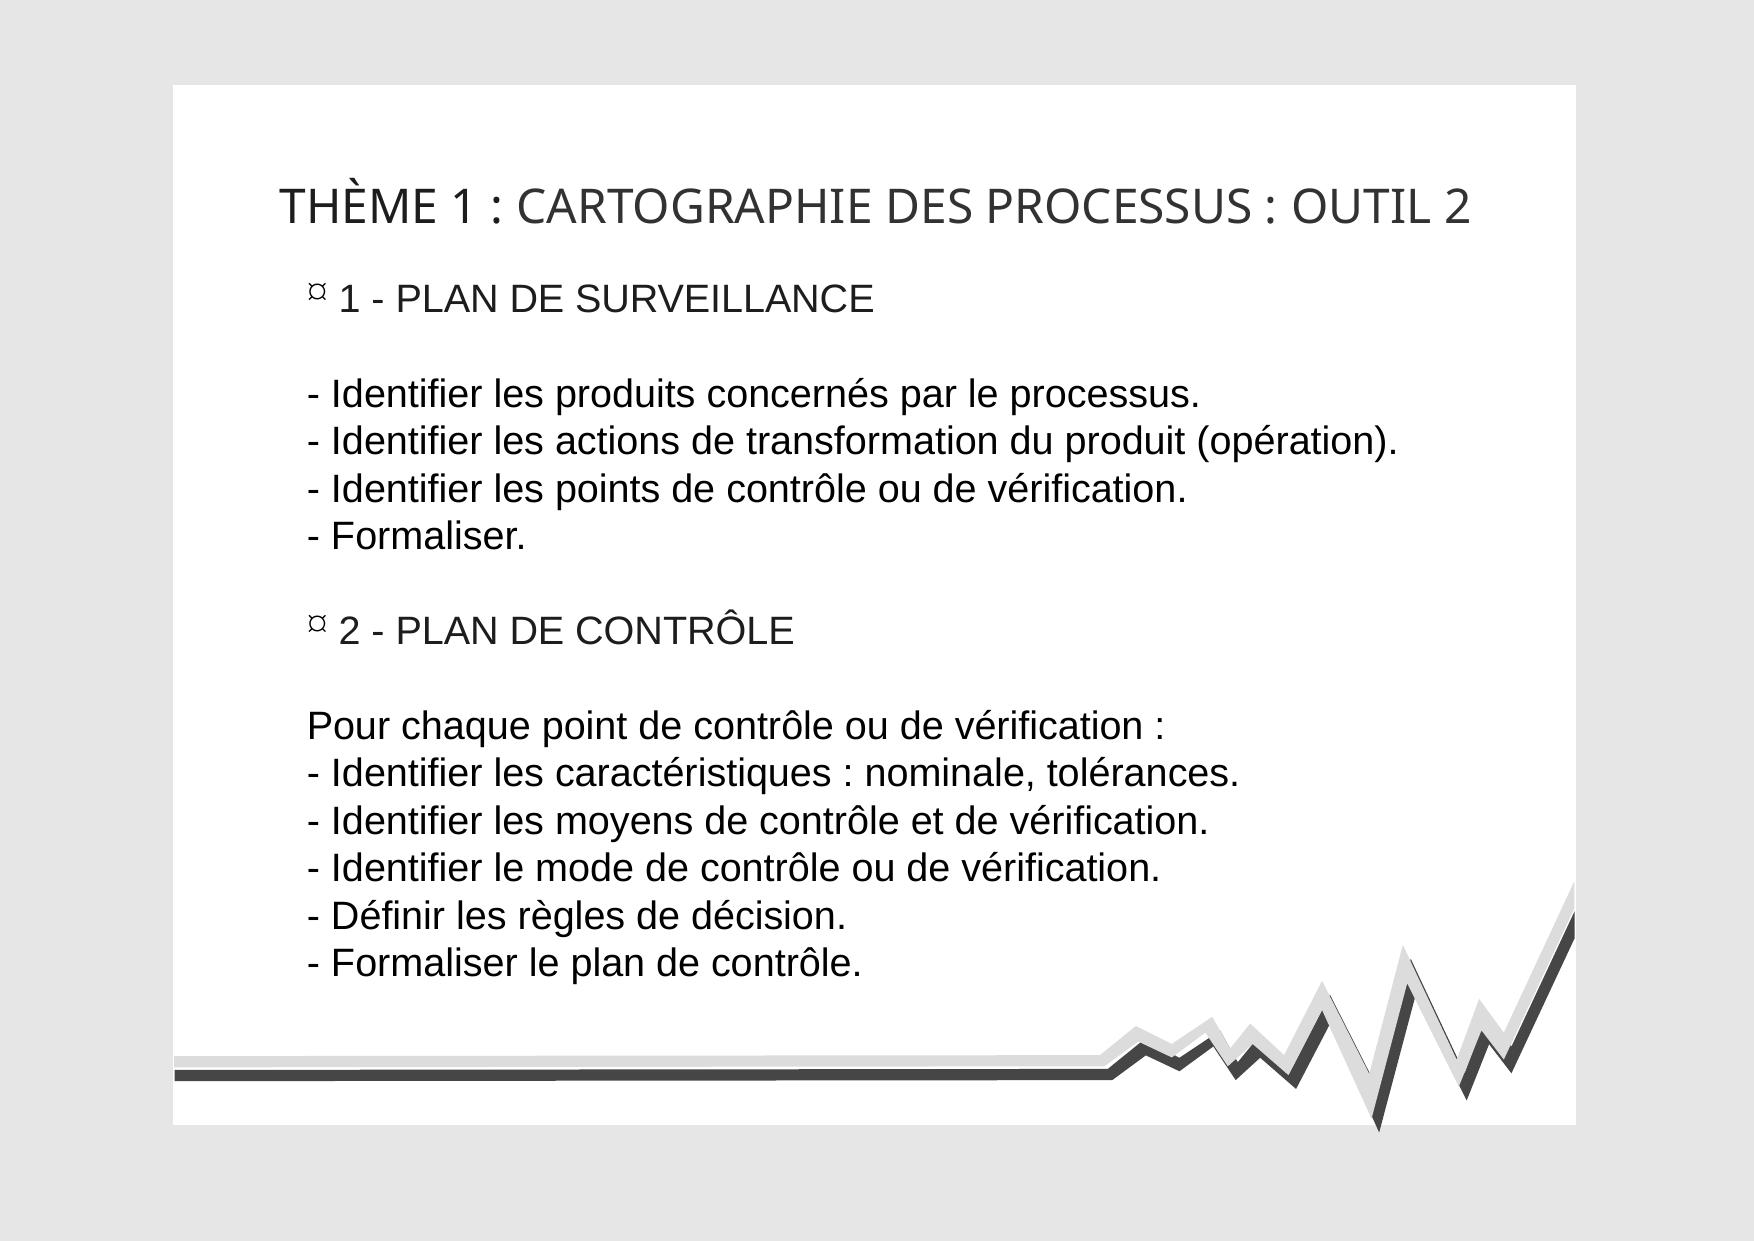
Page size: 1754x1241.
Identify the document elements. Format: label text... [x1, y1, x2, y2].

text_box [1332, 1033, 1395, 1119]
text_box [1459, 911, 1575, 1101]
text_box [173, 233, 1575, 1124]
text_box 1 - PLAN DE SURVEILLANCE - Identifier les produits concernés par le processus. - Identifier les actions de transformation du produit (opération). - Identifier les points de contrôle ou de vérification. - Formaliser. 2 - PLAN DE CONTRÔLE Pour chaque point de contrôle ou de vérification : - Identifier les caractéristiques : nominale, tolérances. - Identifier les moyens de contrôle et de vérification. - Identifier le mode de contrôle ou de vérification. - Définir les règles de décision. - Formaliser le plan de contrôle. [306, 272, 1468, 1033]
text_box [1432, 880, 1575, 1087]
text_box [1372, 1033, 1406, 1133]
text_box [174, 1033, 1311, 1076]
text_box [174, 1033, 1326, 1089]
text_box [173, 85, 1575, 166]
text_box THÈME 1 : CARTOGRAPHIE DES PROCESSUS : OUTIL 2 [173, 166, 1579, 233]
